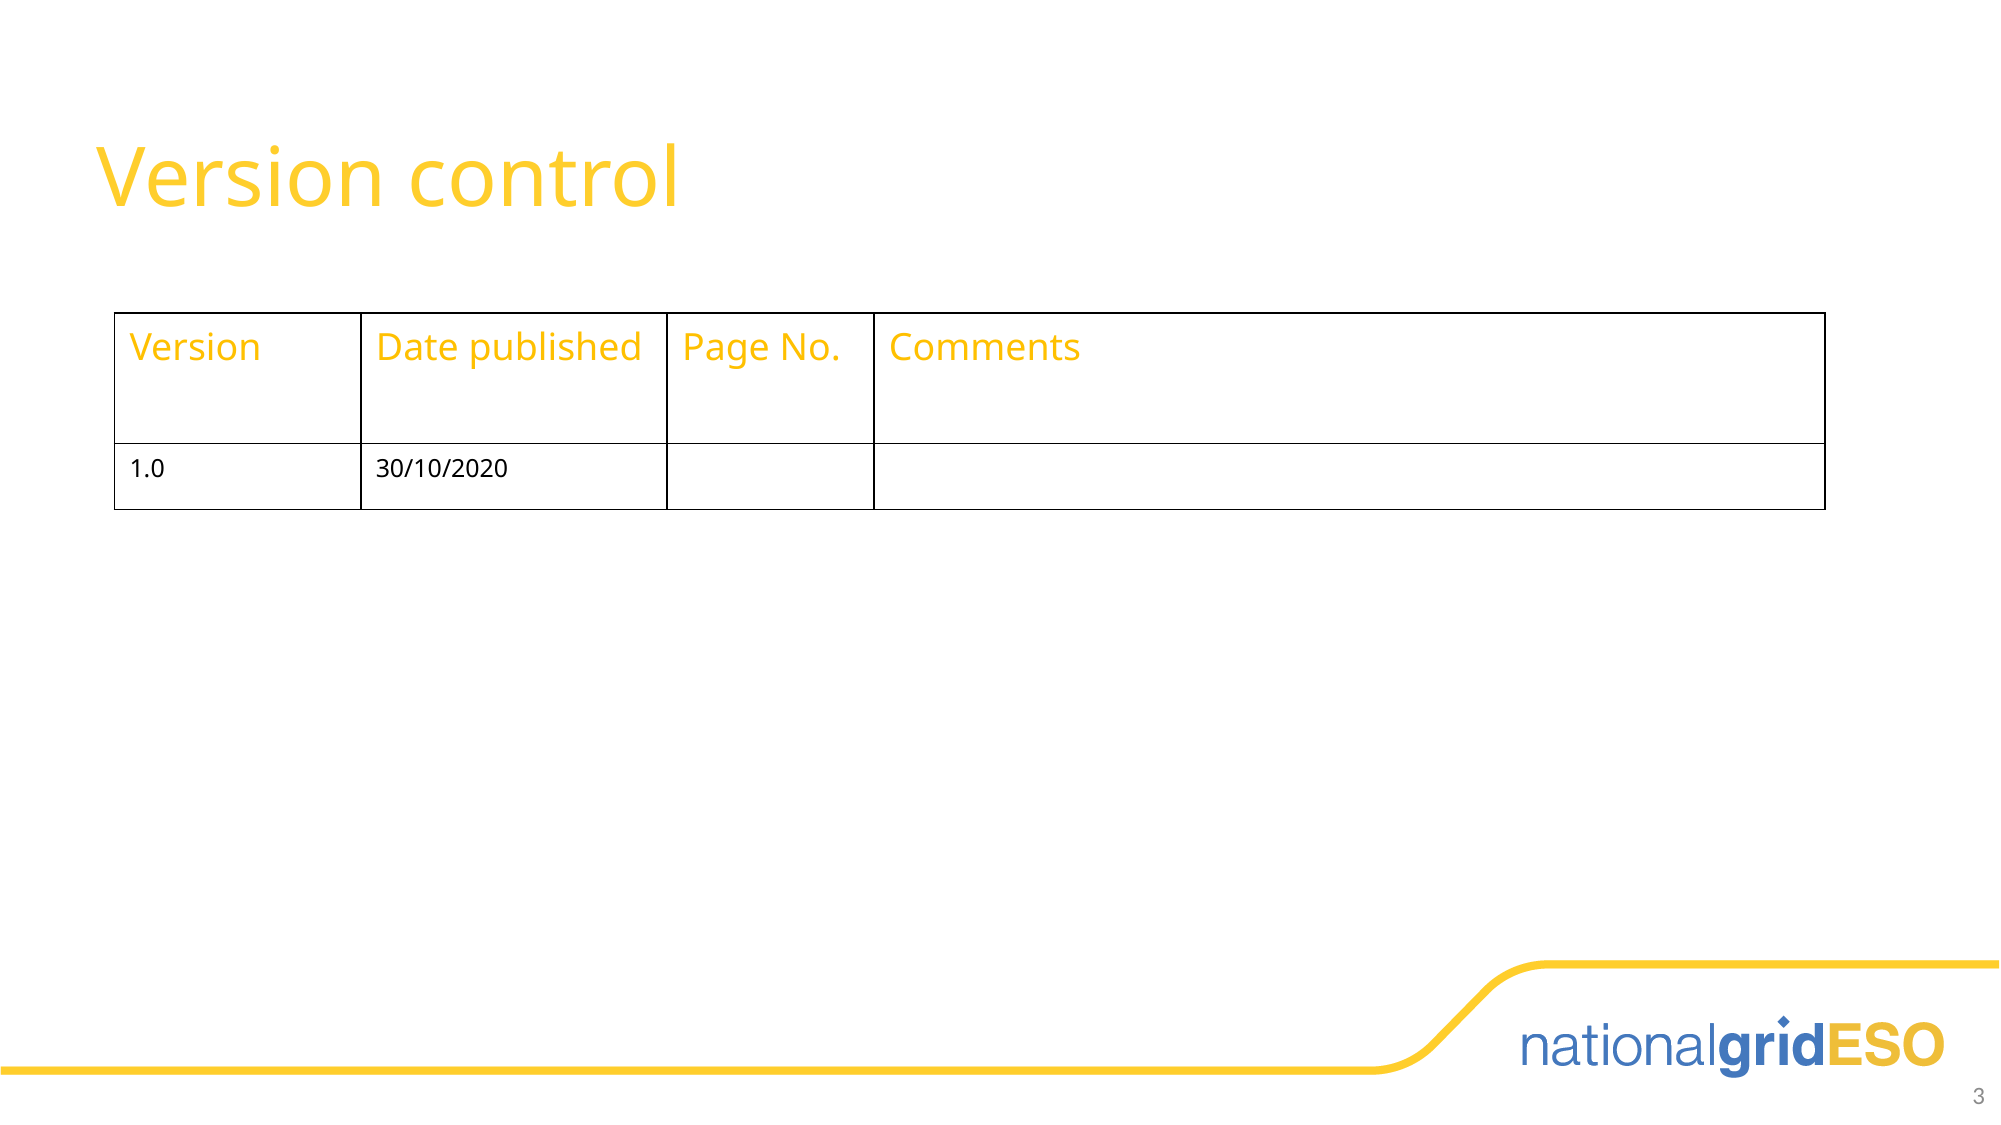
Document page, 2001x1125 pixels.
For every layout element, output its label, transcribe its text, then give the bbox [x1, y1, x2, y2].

title Version control [81, 127, 909, 233]
table_header Version [115, 314, 360, 443]
table_header Comments [875, 314, 1824, 443]
table_cell [875, 444, 1824, 509]
table_header Date published [362, 314, 666, 443]
picture [0, 954, 2000, 1125]
table_cell [668, 444, 873, 509]
table_cell 30/10/2020 [362, 444, 666, 509]
table_header Page No. [668, 314, 873, 443]
table_cell 1.0 [115, 444, 360, 509]
